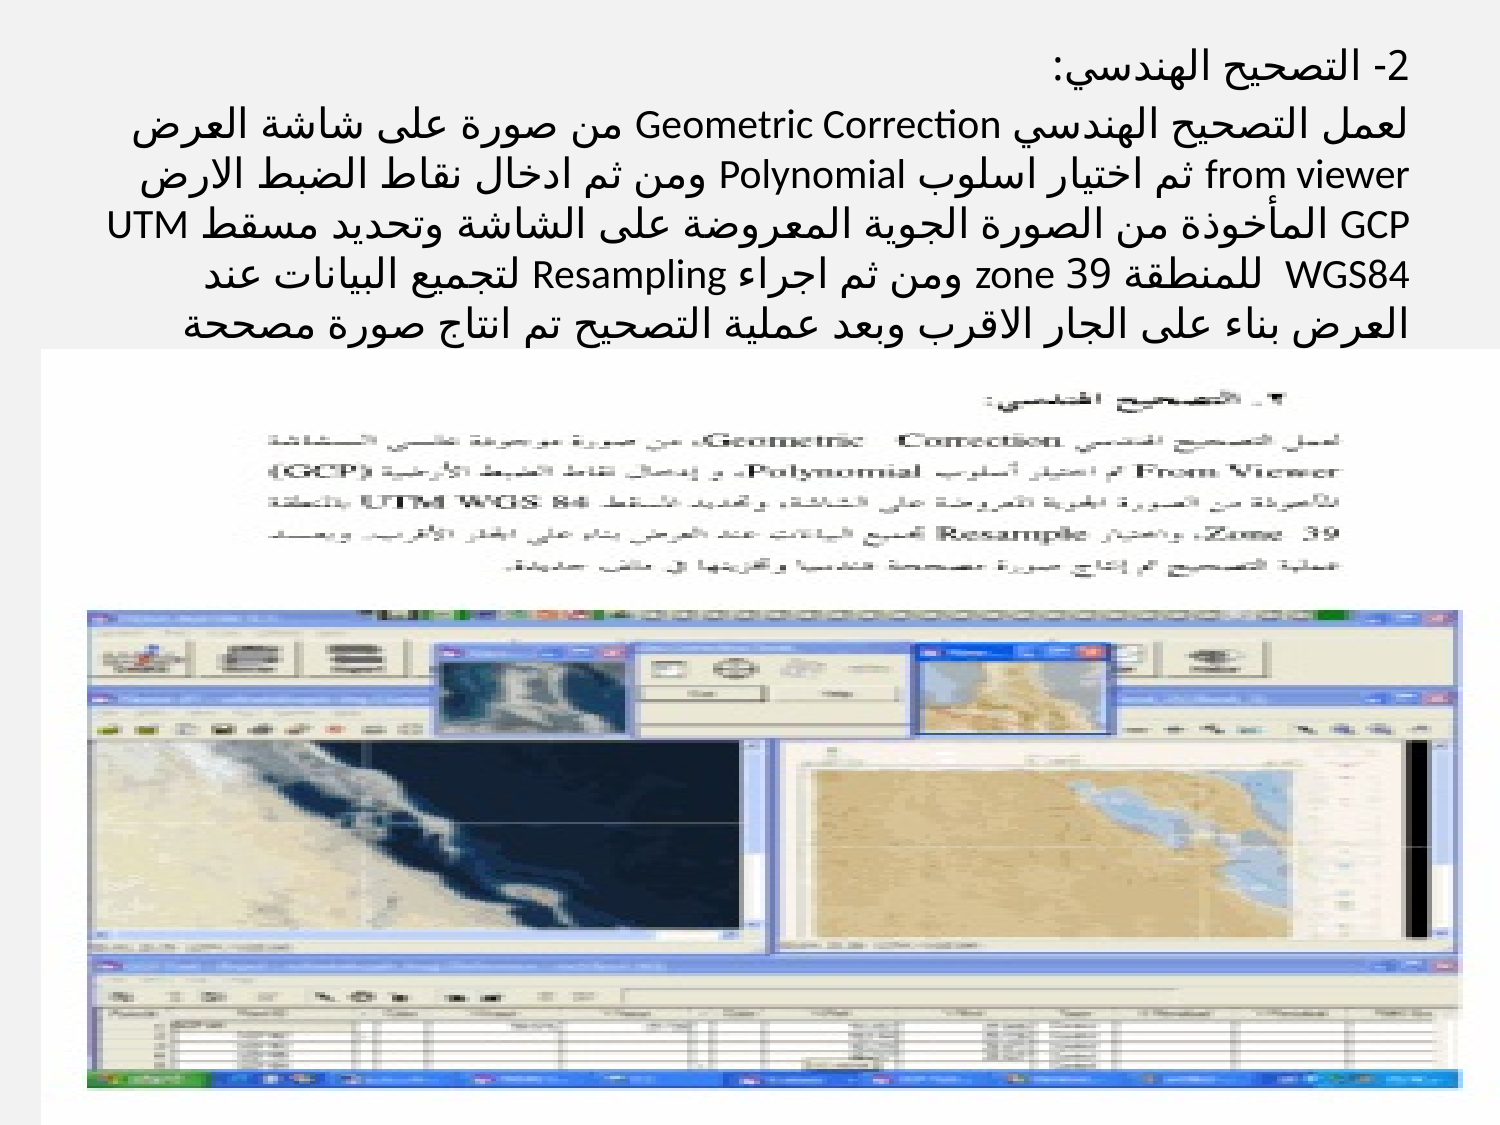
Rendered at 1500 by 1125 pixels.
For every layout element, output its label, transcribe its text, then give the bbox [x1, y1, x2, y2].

list 2- التصحيح الهندسي: لعمل التصحيح الهندسي Geometric Correction من صورة على شاشة العرض from viewer ثم اختيار اسلوب Polynomial ومن ثم ادخال نقاط الضبط الارض GCP المأخوذة من الصورة الجوية المعروضة على الشاشة وتحديد مسقط UTM WGS84 للمنطقة 39 zone ومن ثم اجراء Resampling لتجميع البيانات عند العرض بناء على الجار الاقرب وبعد عملية التصحيح تم انتاج صورة مصححة هندسيا وتخزينها في ملف جديد. [75, 30, 1425, 348]
picture [41, 349, 1500, 1125]
